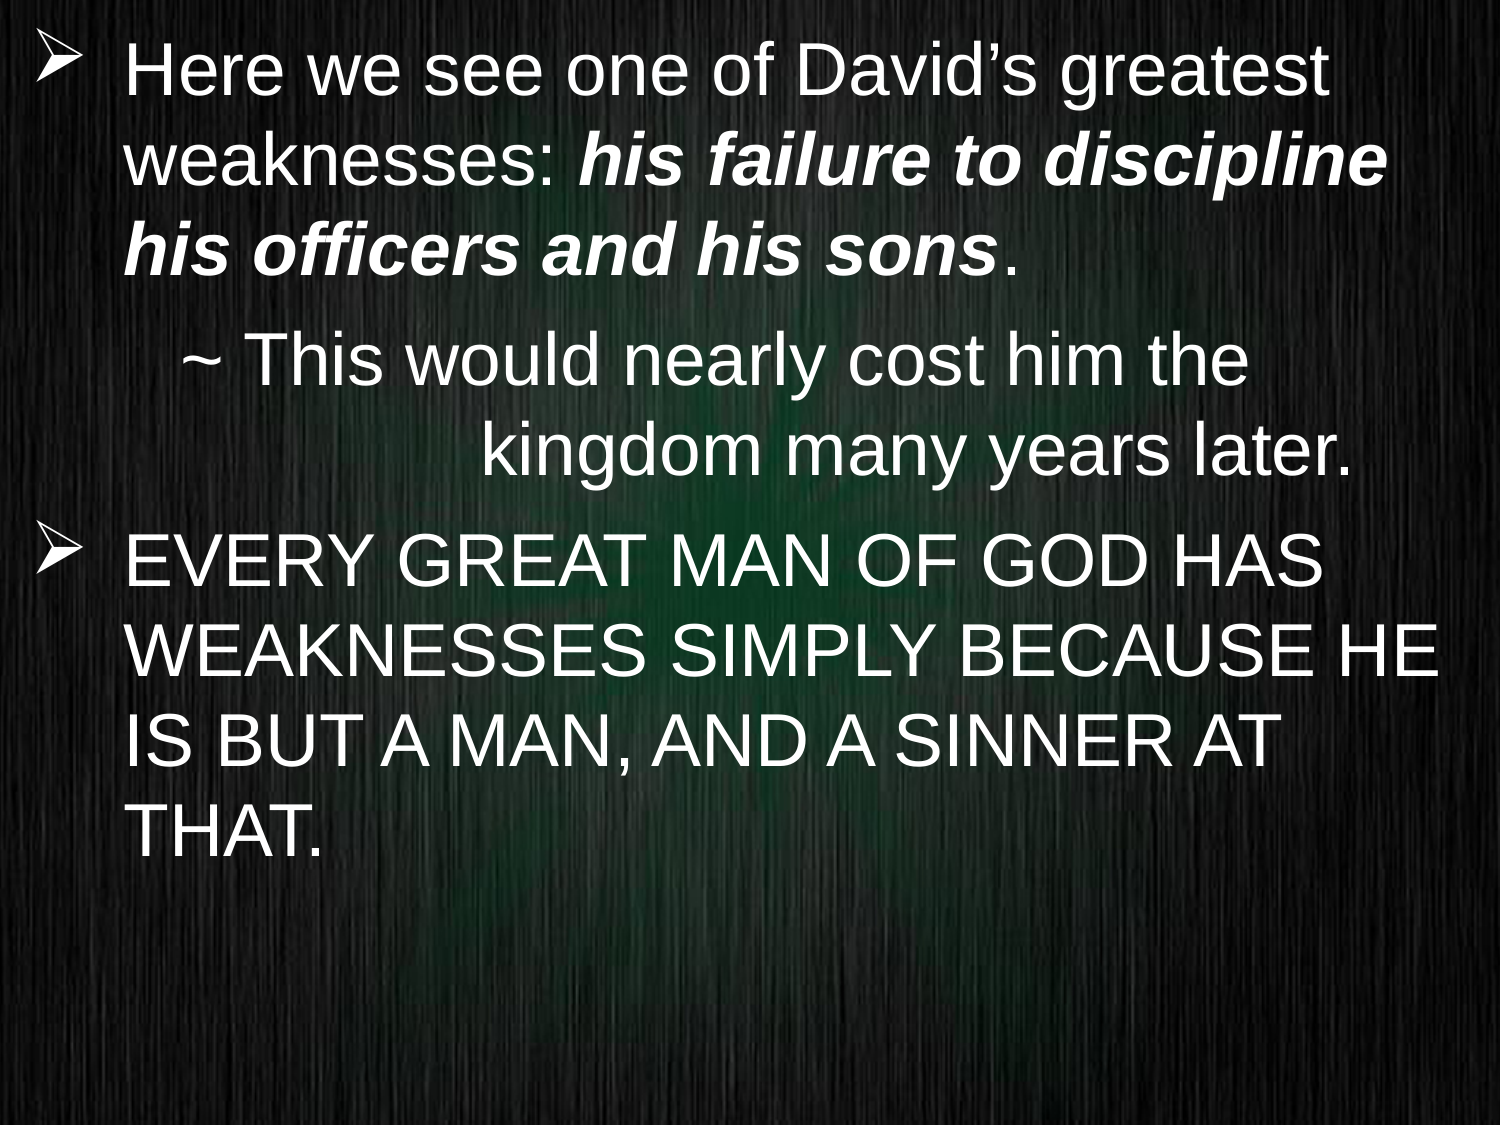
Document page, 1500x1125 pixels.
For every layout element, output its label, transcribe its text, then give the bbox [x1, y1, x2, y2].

subtitle Here we see one of David’s greatest weaknesses: his failure to discipline his officers and his sons. ~ This would nearly cost him the kingdom many years later. EVERY GREAT MAN OF GOD HAS WEAKNESSES SIMPLY BECAUSE HE IS BUT A MAN, AND A SINNER AT THAT. [15, 12, 1485, 1112]
picture [0, 0, 1500, 1125]
